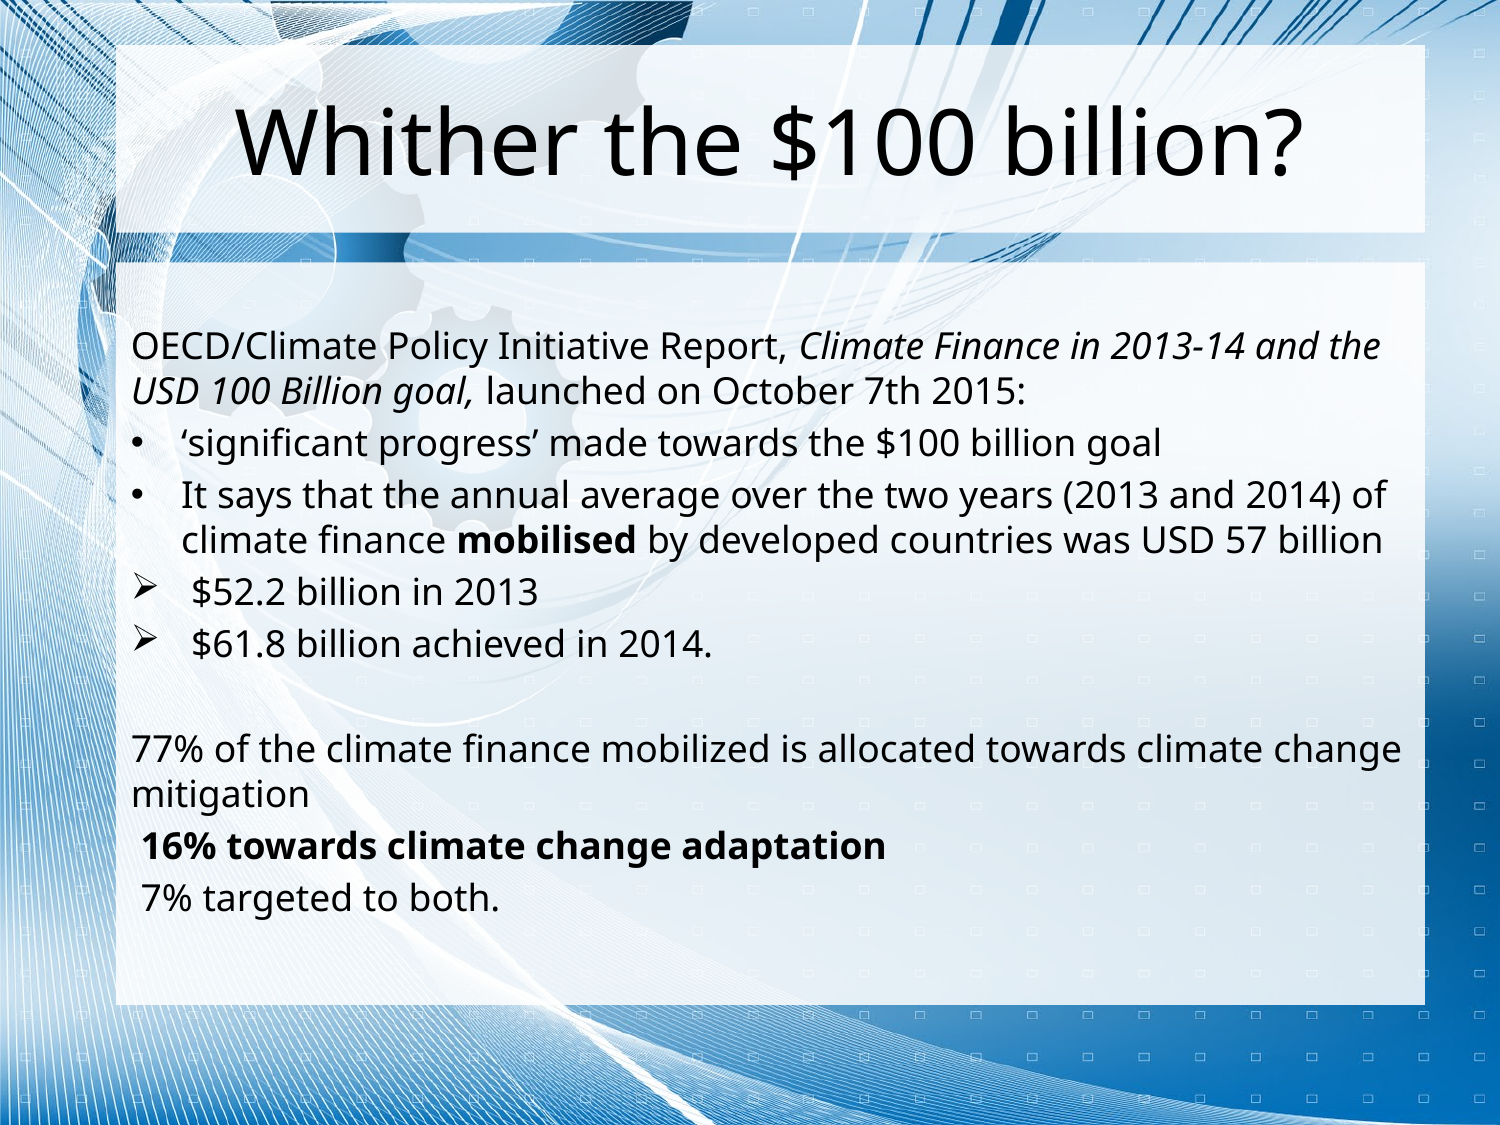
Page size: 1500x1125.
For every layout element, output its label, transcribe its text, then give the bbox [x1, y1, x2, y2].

title Whither the $100 billion? [115, 45, 1425, 233]
picture [0, 0, 1500, 1125]
list OECD/Climate Policy Initiative Report, Climate Finance in 2013-14 and the USD 100 Billion goal, launched on October 7th 2015: ‘significant progress’ made towards the $100 billion goal It says that the annual average over the two years (2013 and 2014) of climate finance mobilised by developed countries was USD 57 billion $52.2 billion in 2013 $61.8 billion achieved in 2014. 77% of the climate finance mobilized is allocated towards climate change mitigation 16% towards climate change adaptation 7% targeted to both. [115, 262, 1425, 1005]
